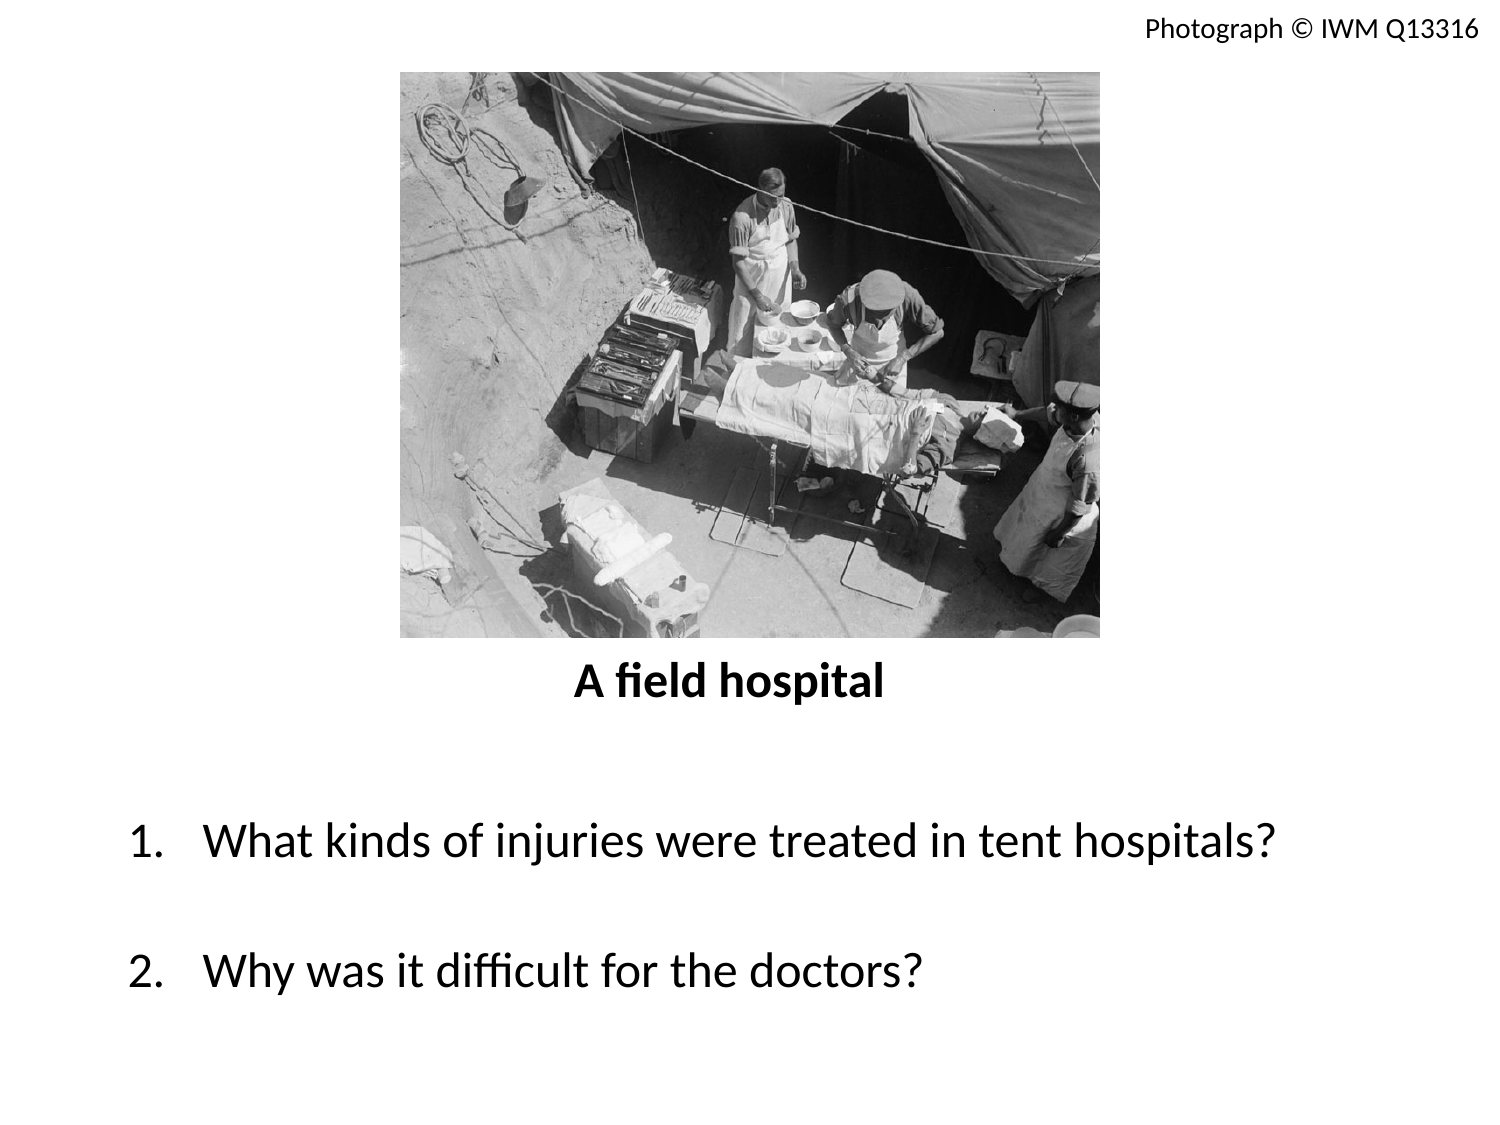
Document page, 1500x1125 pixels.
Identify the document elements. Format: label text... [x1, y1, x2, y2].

picture [400, 72, 1100, 638]
text_box A field hospital [154, 639, 1317, 715]
text_box Photograph © IWM Q13316 [1130, 1, 1495, 52]
subtitle What kinds of injuries were treated in tent hospitals? Why was it difficult for the doctors? [112, 739, 1400, 1028]
